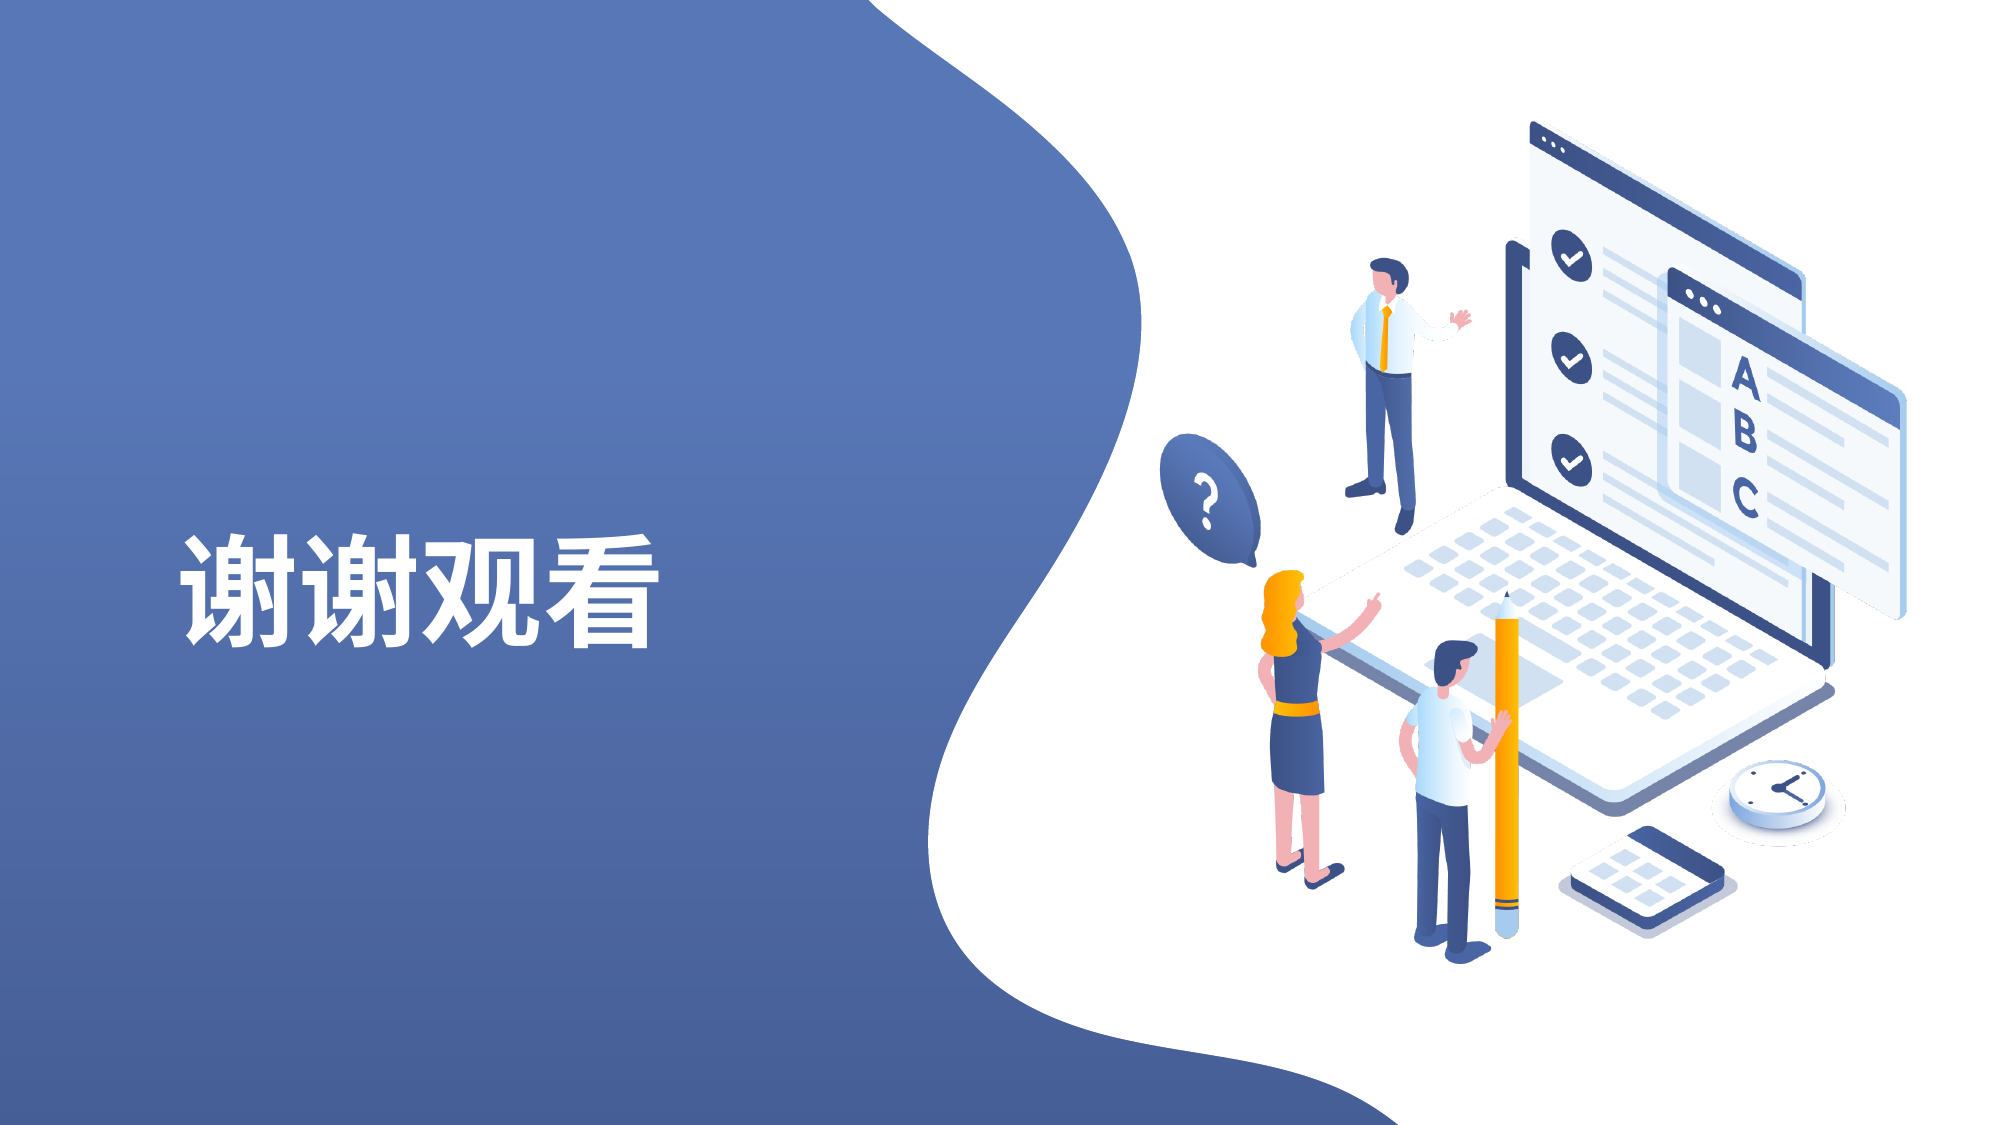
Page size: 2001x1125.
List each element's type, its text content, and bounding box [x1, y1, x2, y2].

text_box [868, 0, 2000, 1125]
text_box 谢谢观看 [161, 507, 709, 670]
picture [1159, 119, 1907, 964]
